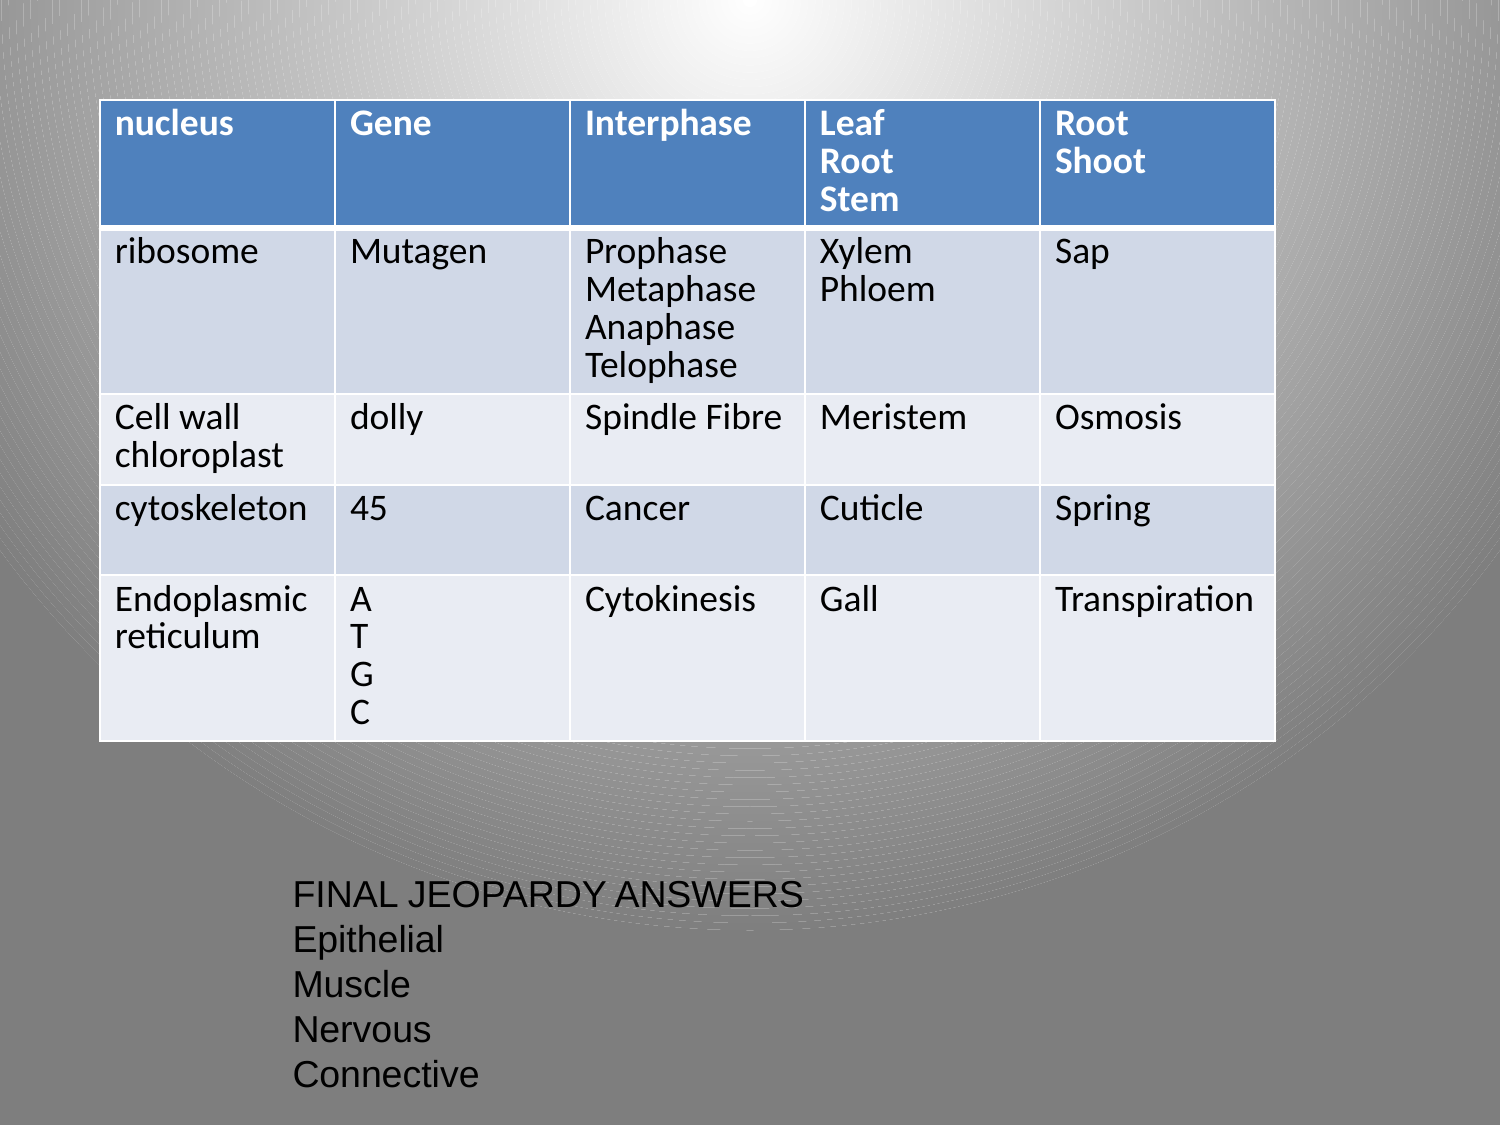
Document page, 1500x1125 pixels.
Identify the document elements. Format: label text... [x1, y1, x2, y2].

table_cell Cell wall chloroplast [101, 395, 334, 484]
table_header Leaf Root Stem [806, 101, 1039, 225]
table_cell Osmosis [1041, 395, 1274, 484]
table_cell Spindle Fibre [571, 395, 804, 484]
table_cell ribosome [101, 231, 334, 393]
table_cell Xylem Phloem [806, 231, 1039, 393]
table_cell Cytokinesis [571, 576, 804, 740]
table_cell Cancer [571, 486, 804, 574]
table_cell Spring [1041, 486, 1274, 574]
table_cell Endoplasmic reticulum [101, 576, 334, 740]
text_box FINAL JEOPARDY ANSWERS Epithelial Muscle Nervous Connective [277, 862, 820, 1125]
table_cell dolly [336, 395, 569, 484]
table_cell Prophase Metaphase Anaphase Telophase [571, 231, 804, 393]
table_cell Transpiration [1041, 576, 1274, 740]
table_header nucleus [101, 101, 334, 225]
table_cell Meristem [806, 395, 1039, 484]
table_cell Cuticle [806, 486, 1039, 574]
table_cell Mutagen [336, 231, 569, 393]
table_cell A T G C [336, 576, 569, 740]
table_cell Sap [1041, 231, 1274, 393]
table_header Interphase [571, 101, 804, 225]
table_cell 45 [336, 486, 569, 574]
table_header Gene [336, 101, 569, 225]
table_header Root Shoot [1041, 101, 1274, 225]
table_cell cytoskeleton [101, 486, 334, 574]
table_cell Gall [806, 576, 1039, 740]
